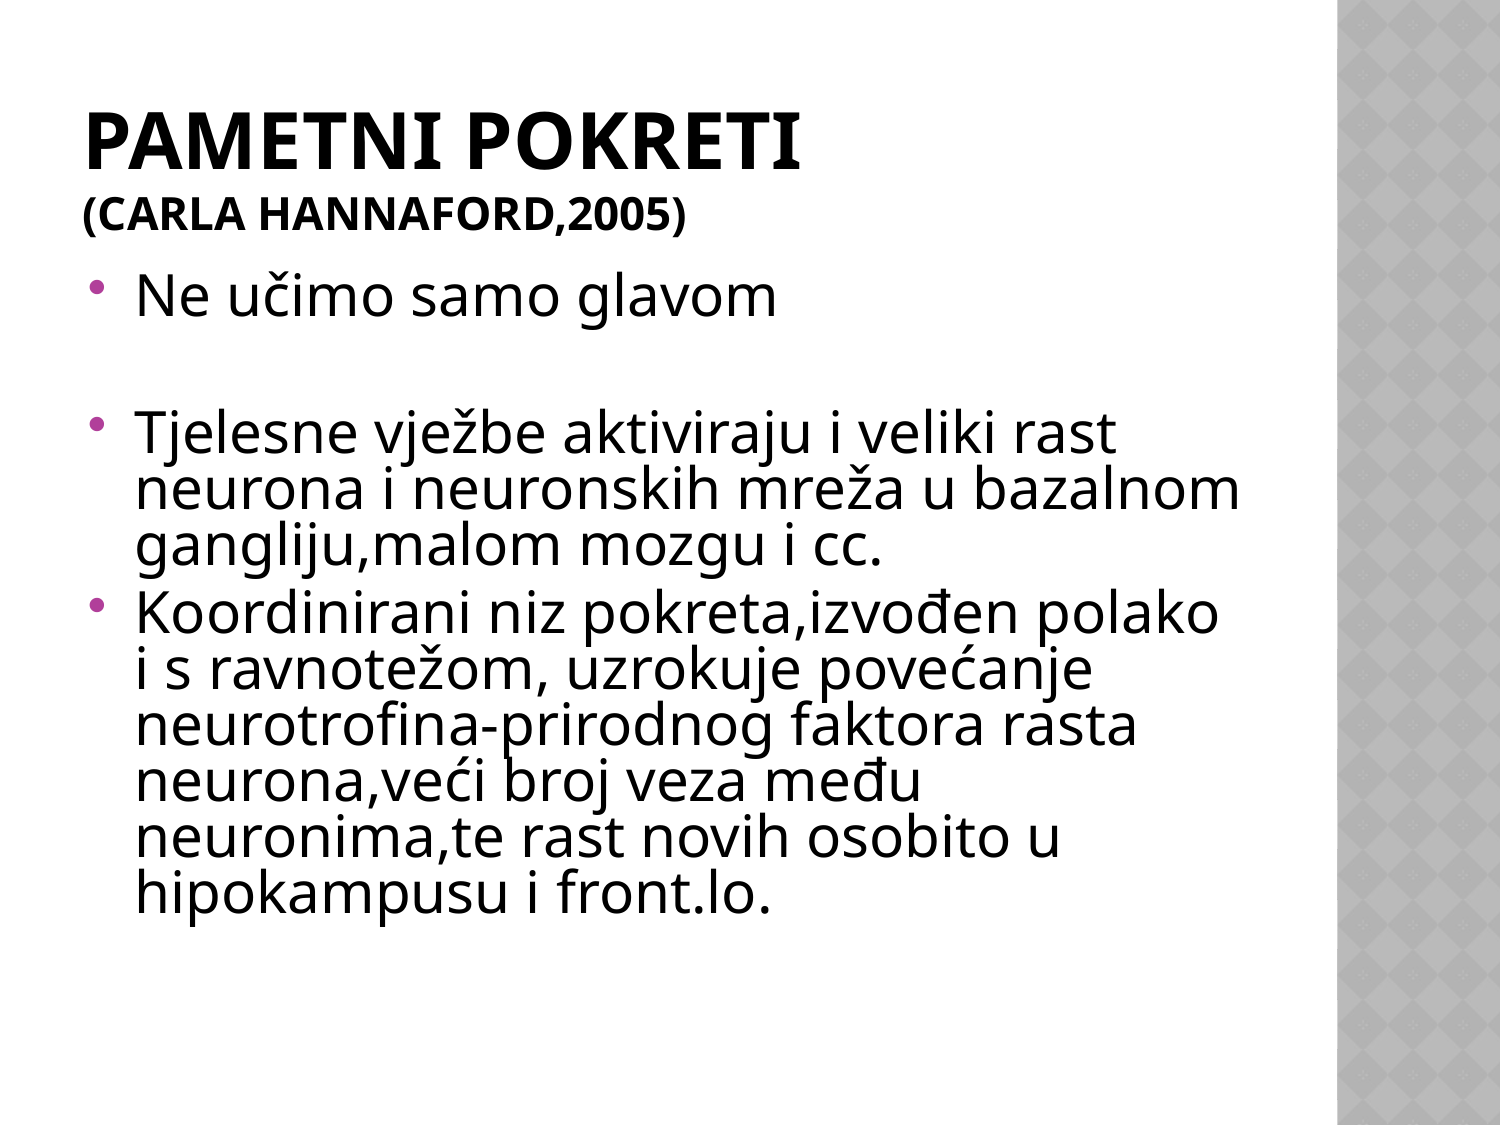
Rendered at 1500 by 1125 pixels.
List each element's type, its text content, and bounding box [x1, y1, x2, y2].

title Pametni pokreti (carla Hannaford,2005) [75, 52, 1263, 240]
list Ne učimo samo glavom Tjelesne vježbe aktiviraju i veliki rast neurona i neuronskih mreža u bazalnom gangliju,malom mozgu i cc. Koordinirani niz pokreta,izvođen polako i s ravnotežom, uzrokuje povećanje neurotrofina-prirodnog faktora rasta neurona,veći broj veza među neuronima,te rast novih osobito u hipokampusu i front.lo. [75, 264, 1263, 1059]
